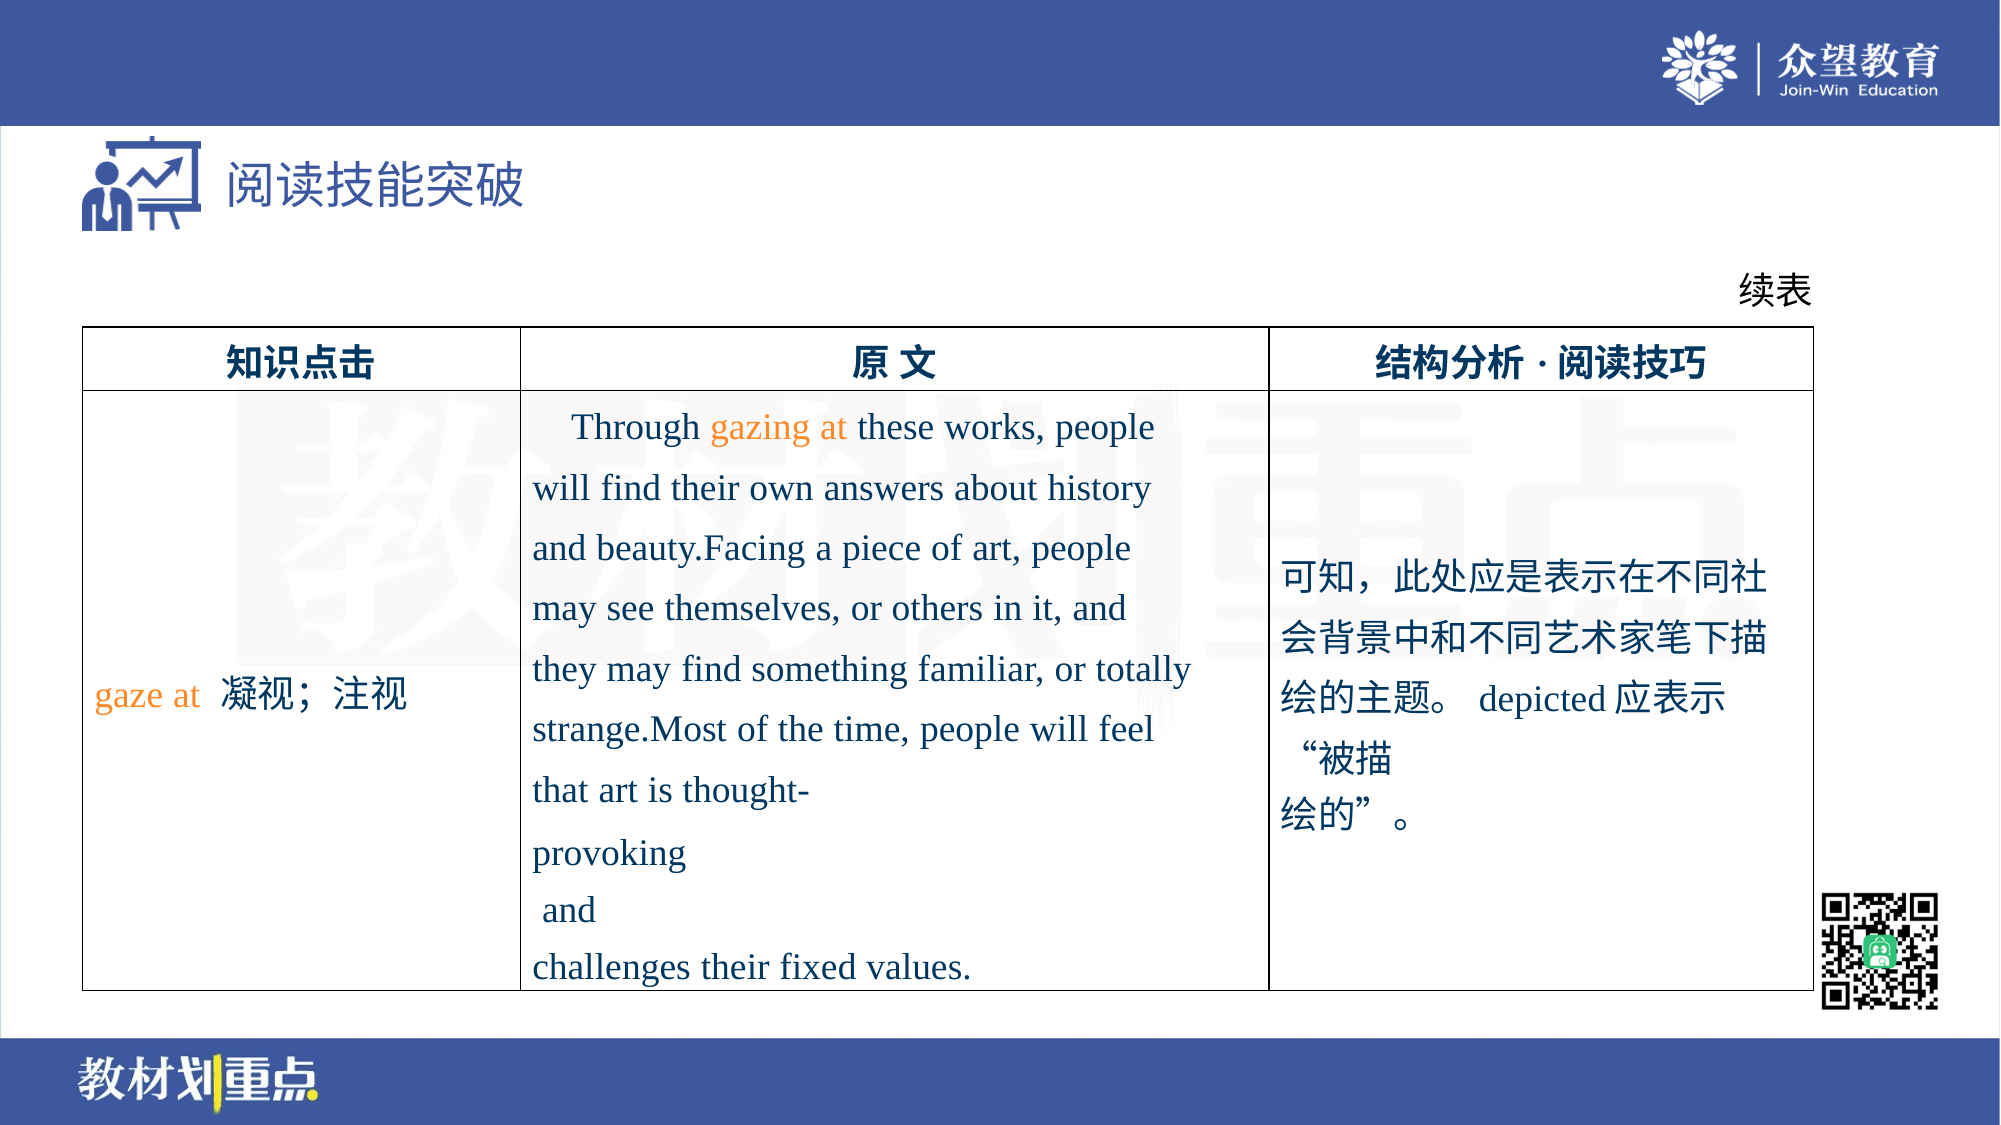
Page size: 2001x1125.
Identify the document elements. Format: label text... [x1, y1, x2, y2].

picture [0, 0, 2000, 1125]
text_box 续表 [1737, 247, 1814, 312]
